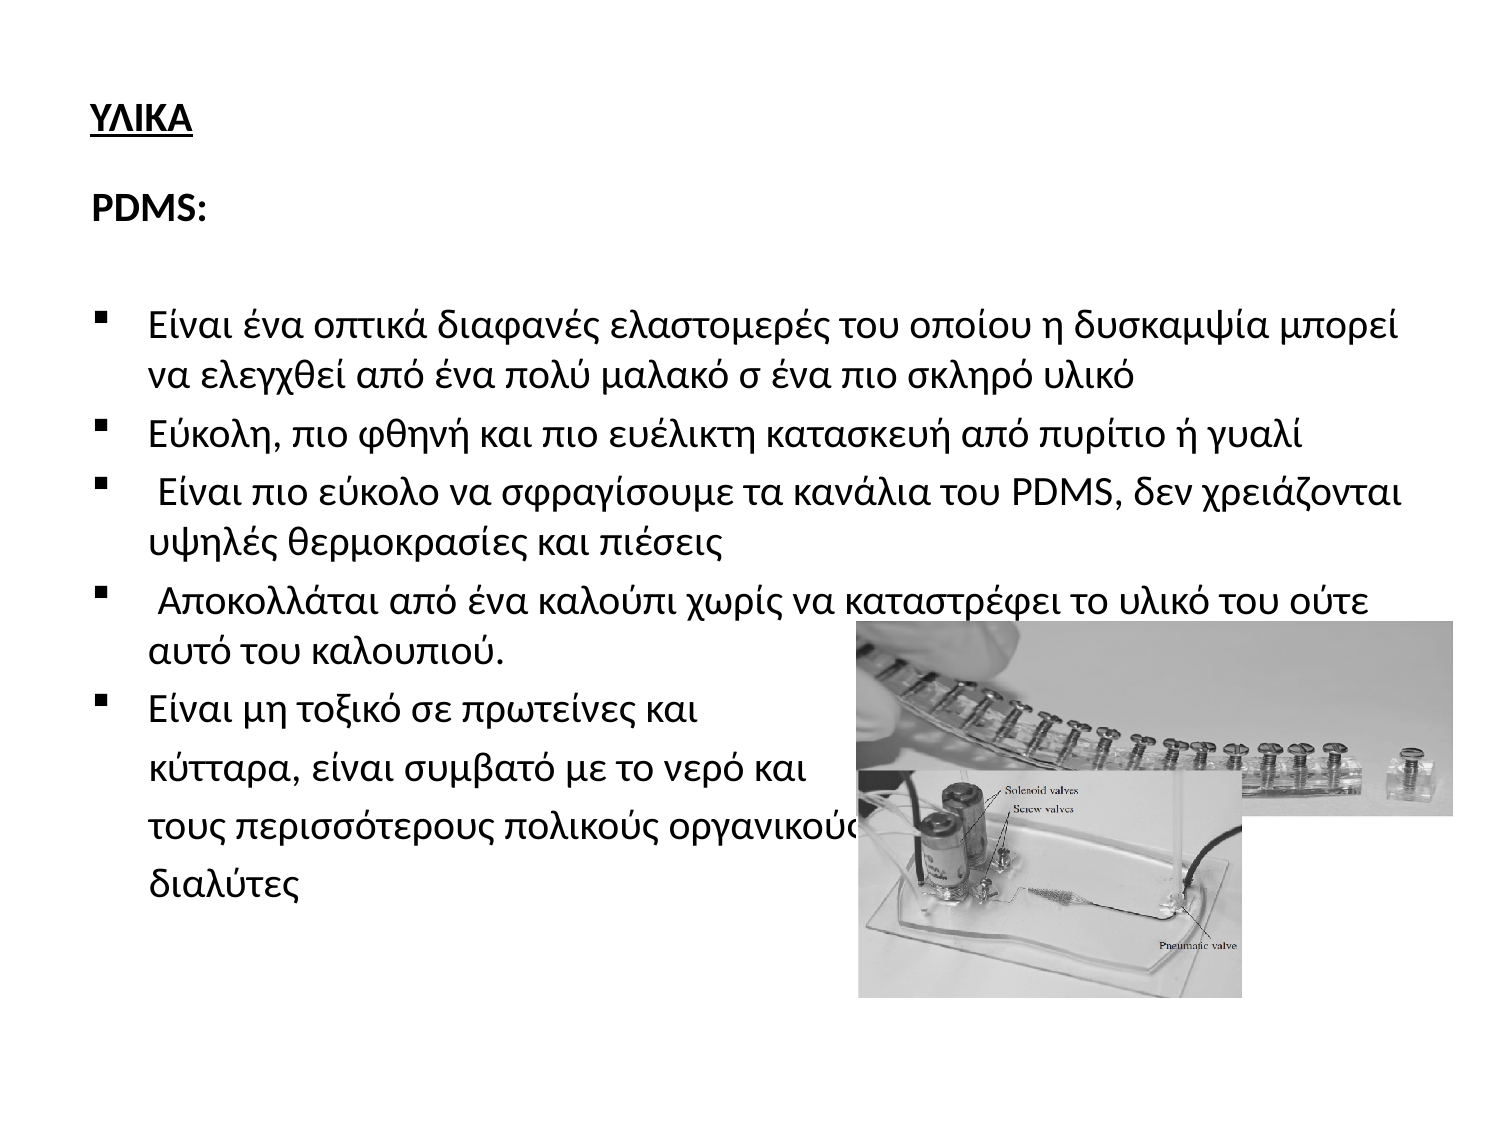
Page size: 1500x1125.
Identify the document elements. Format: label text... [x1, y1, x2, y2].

picture [856, 621, 1459, 1000]
title ΥΛΙΚΑ [75, 45, 1425, 185]
list PDMS: Είναι ένα οπτικά διαφανές ελαστομερές του οποίου η δυσκαμψία μπορεί να ελεγχθεί από ένα πολύ μαλακό σ ένα πιο σκληρό υλικό Εύκολη, πιο φθηνή και πιο ευέλικτη κατασκευή από πυρίτιο ή γυαλί Είναι πιο εύκολο να σφραγίσουμε τα κανάλια του PDMS, δεν χρειάζονται υψηλές θερμοκρασίες και πιέσεις Αποκολλάται από ένα καλούπι χωρίς να καταστρέφει το υλικό του ούτε αυτό του καλουπιού. Είναι μη τοξικό σε πρωτείνες και κύτταρα, είναι συμβατό με το νερό και τους περισσότερους πολικούς οργανικούς διαλύτες [76, 172, 1449, 1000]
